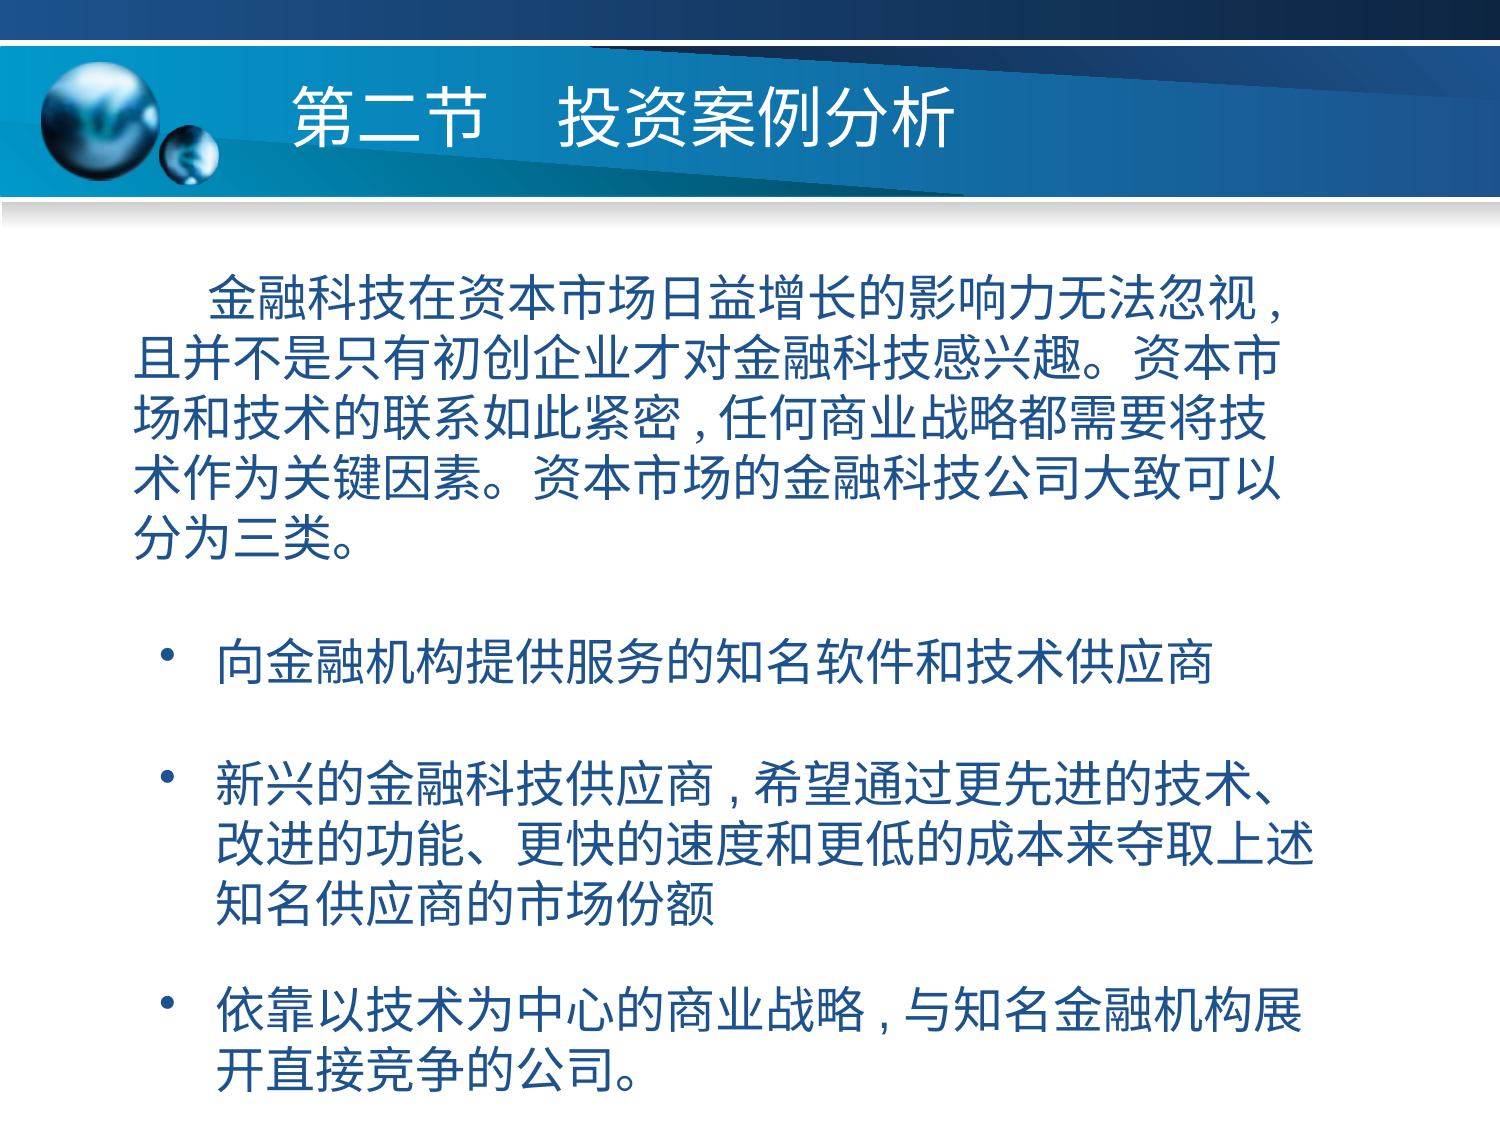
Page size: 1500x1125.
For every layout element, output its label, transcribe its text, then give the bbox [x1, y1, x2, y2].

text_box 向金融机构提供服务的知名软件和技术供应商 [144, 623, 1238, 699]
text_box 金融科技在资本市场日益增长的影响力无法忽视,且并不是只有初创企业才对金融科技感兴趣。资本市场和技术的联系如此紧密,任何商业战略都需要将技术作为关键因素。资本市场的金融科技公司大致可以分为三类。 [117, 259, 1333, 575]
text_box 依靠以技术为中心的商业战略,与知名金融机构展开直接竞争的公司。 [144, 971, 1333, 1107]
title 第二节 投资案例分析 [274, 44, 1363, 188]
picture [42, 63, 159, 180]
picture [160, 126, 218, 184]
text_box 新兴的金融科技供应商,希望通过更先进的技术、改进的功能、更快的速度和更低的成本来夺取上述知名供应商的市场份额 [144, 745, 1333, 940]
